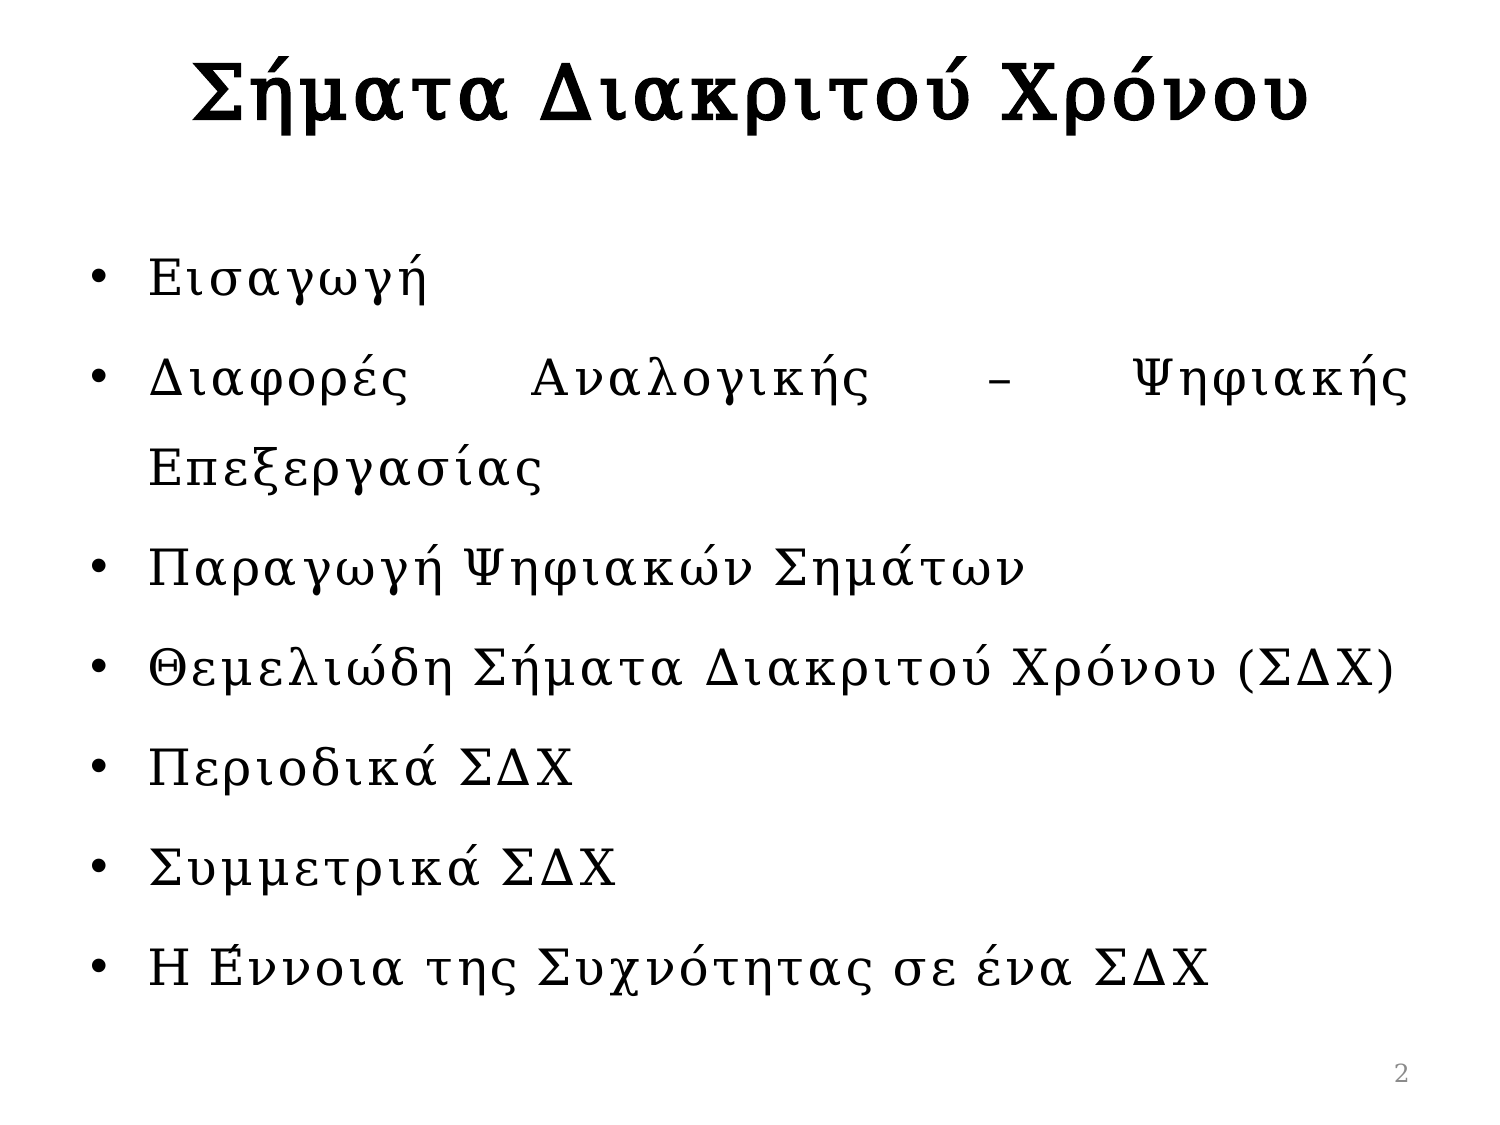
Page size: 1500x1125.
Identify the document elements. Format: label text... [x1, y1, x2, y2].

slide_number 2 [1222, 1042, 1425, 1103]
list Εισαγωγή Διαφορές Αναλογικής – Ψηφιακής Επεξεργασίας Παραγωγή Ψηφιακών Σημάτων Θεμελιώδη Σήματα Διακριτού Χρόνου (ΣΔΧ) Περιοδικά ΣΔΧ Συμμετρικά ΣΔΧ Η Έννοια της Συχνότητας σε ένα ΣΔΧ [75, 208, 1425, 1071]
title Σήματα Διακριτού Χρόνου [75, 19, 1425, 159]
